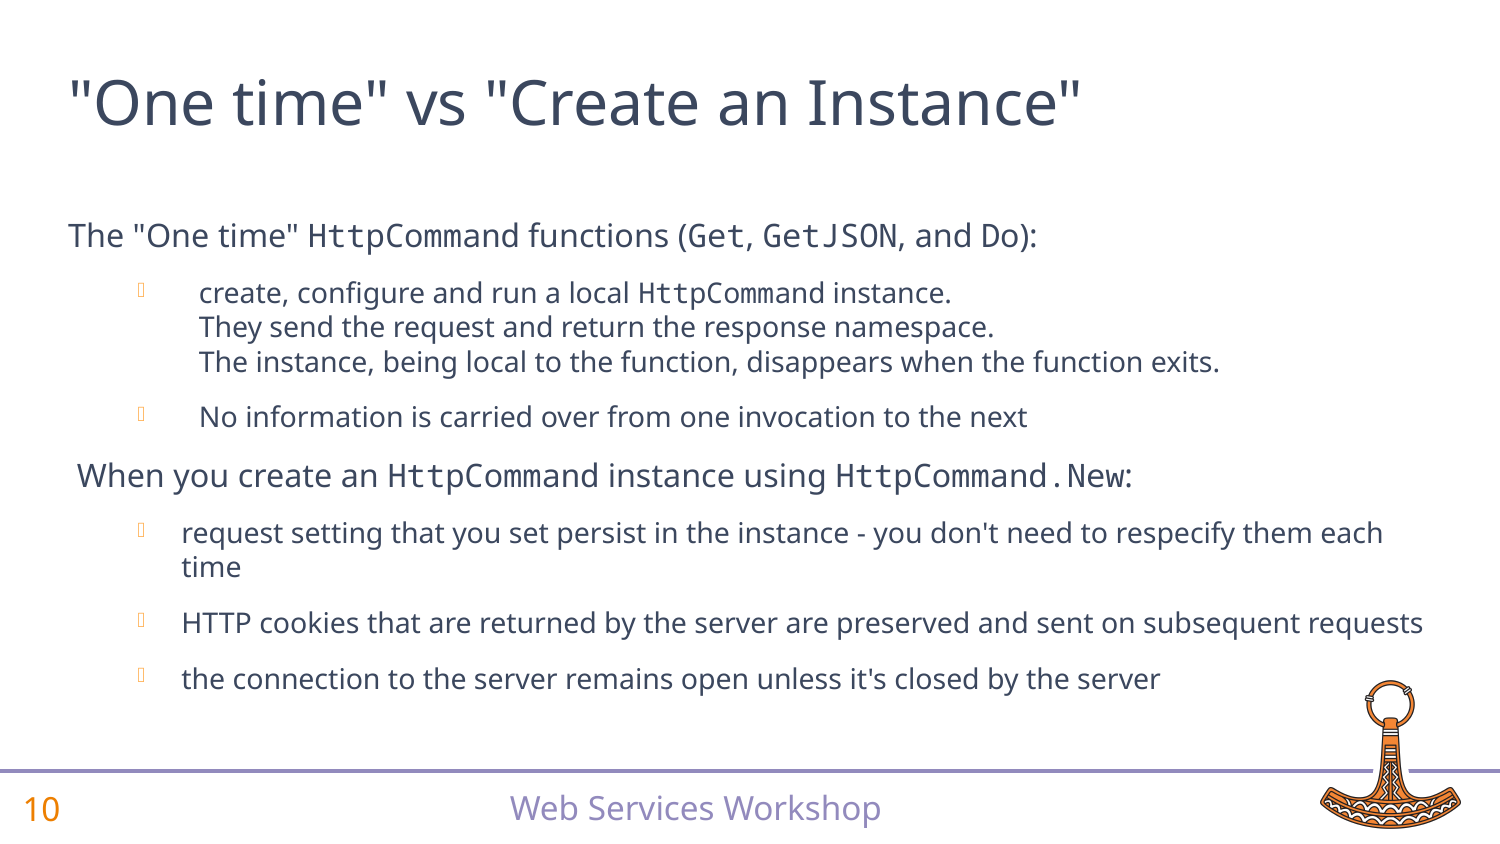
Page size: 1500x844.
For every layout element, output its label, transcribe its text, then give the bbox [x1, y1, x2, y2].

picture [1320, 680, 1461, 829]
list The "One time" HttpCommand functions (Get, GetJSON, and Do): create, configure and run a local HttpCommand instance. They send the request and return the response namespace. The instance, being local to the function, disappears when the function exits. No information is carried over from one invocation to the next When you create an HttpCommand instance using HttpCommand.New: request setting that you set persist in the instance - you don't need to respecify them each time HTTP cookies that are returned by the server are preserved and sent on subsequent requests the connection to the server remains open unless it's closed by the server [53, 207, 1453, 740]
title "One time" vs "Create an Instance" [53, 43, 1203, 157]
